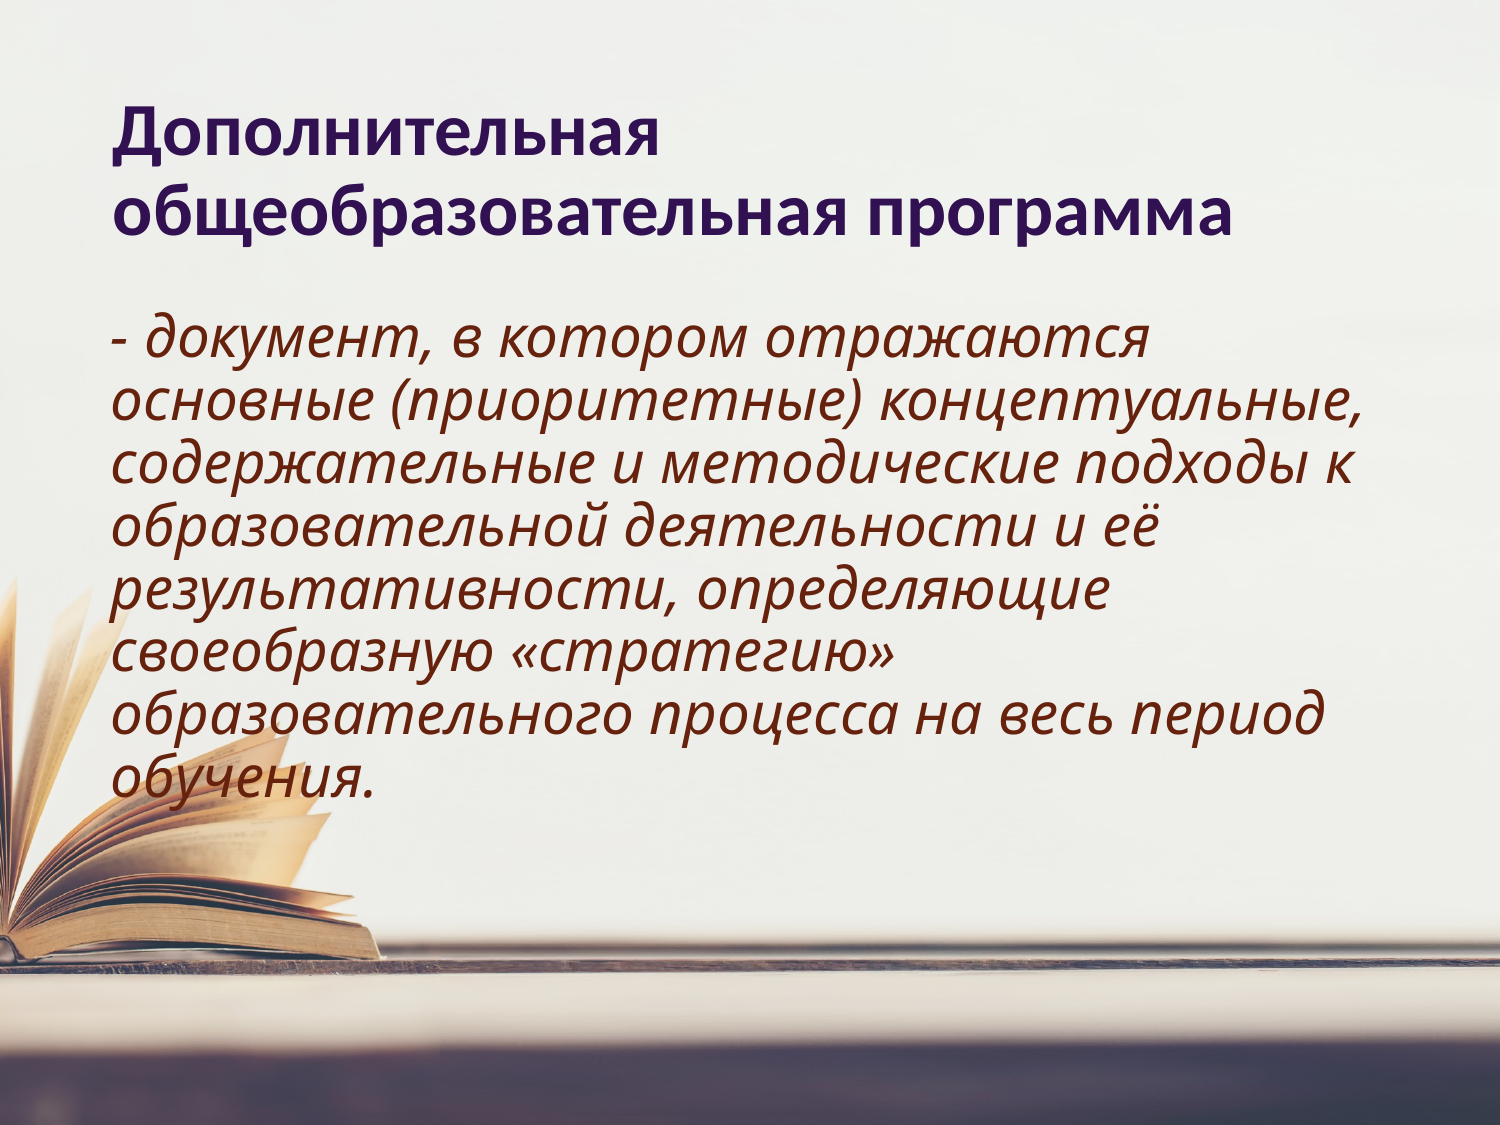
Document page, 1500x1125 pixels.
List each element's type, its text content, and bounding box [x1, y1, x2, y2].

picture [0, 0, 1500, 1125]
subtitle - документ, в котором отражаются основные (приоритетные) концептуальные, содержательные и методические подходы к образовательной деятельности и её результативности, определяющие своеобразную «стратегию» образовательного процесса на весь период обучения. [95, 299, 1413, 850]
title Дополнительная общеобразовательная программа [97, 81, 1471, 262]
